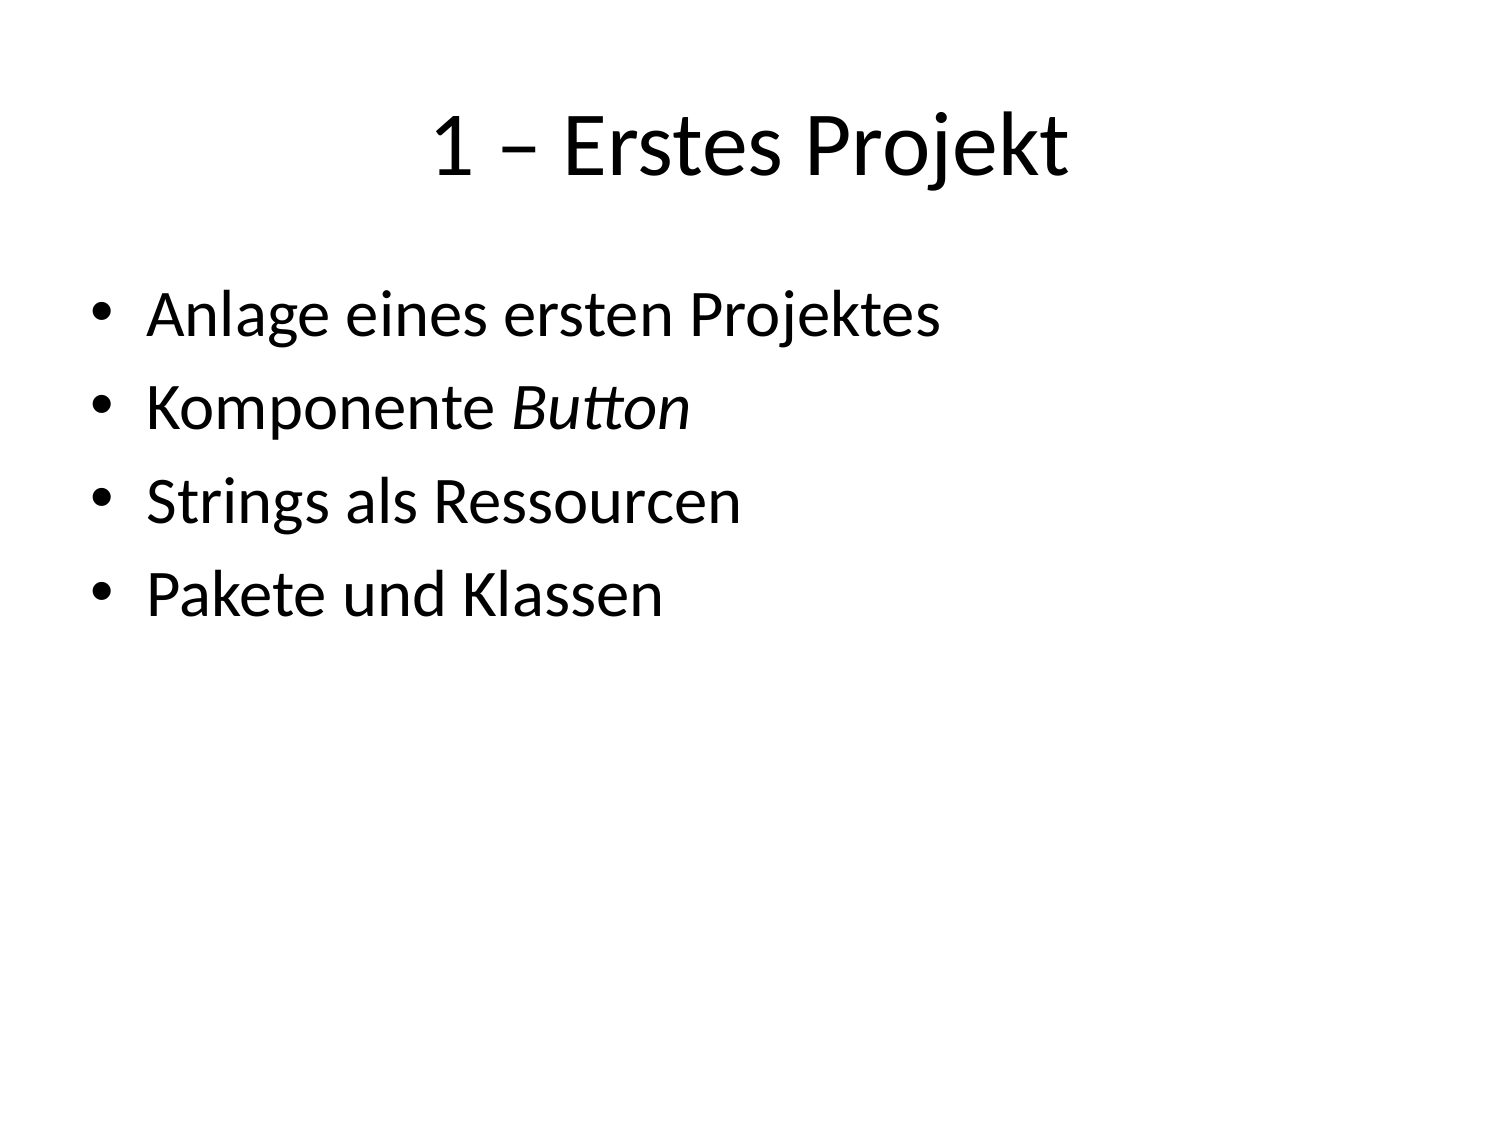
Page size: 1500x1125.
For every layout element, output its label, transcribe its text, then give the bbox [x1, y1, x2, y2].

list Anlage eines ersten Projektes Komponente Button Strings als Ressourcen Pakete und Klassen [75, 262, 1425, 1005]
title 1 – Erstes Projekt [75, 45, 1425, 233]
